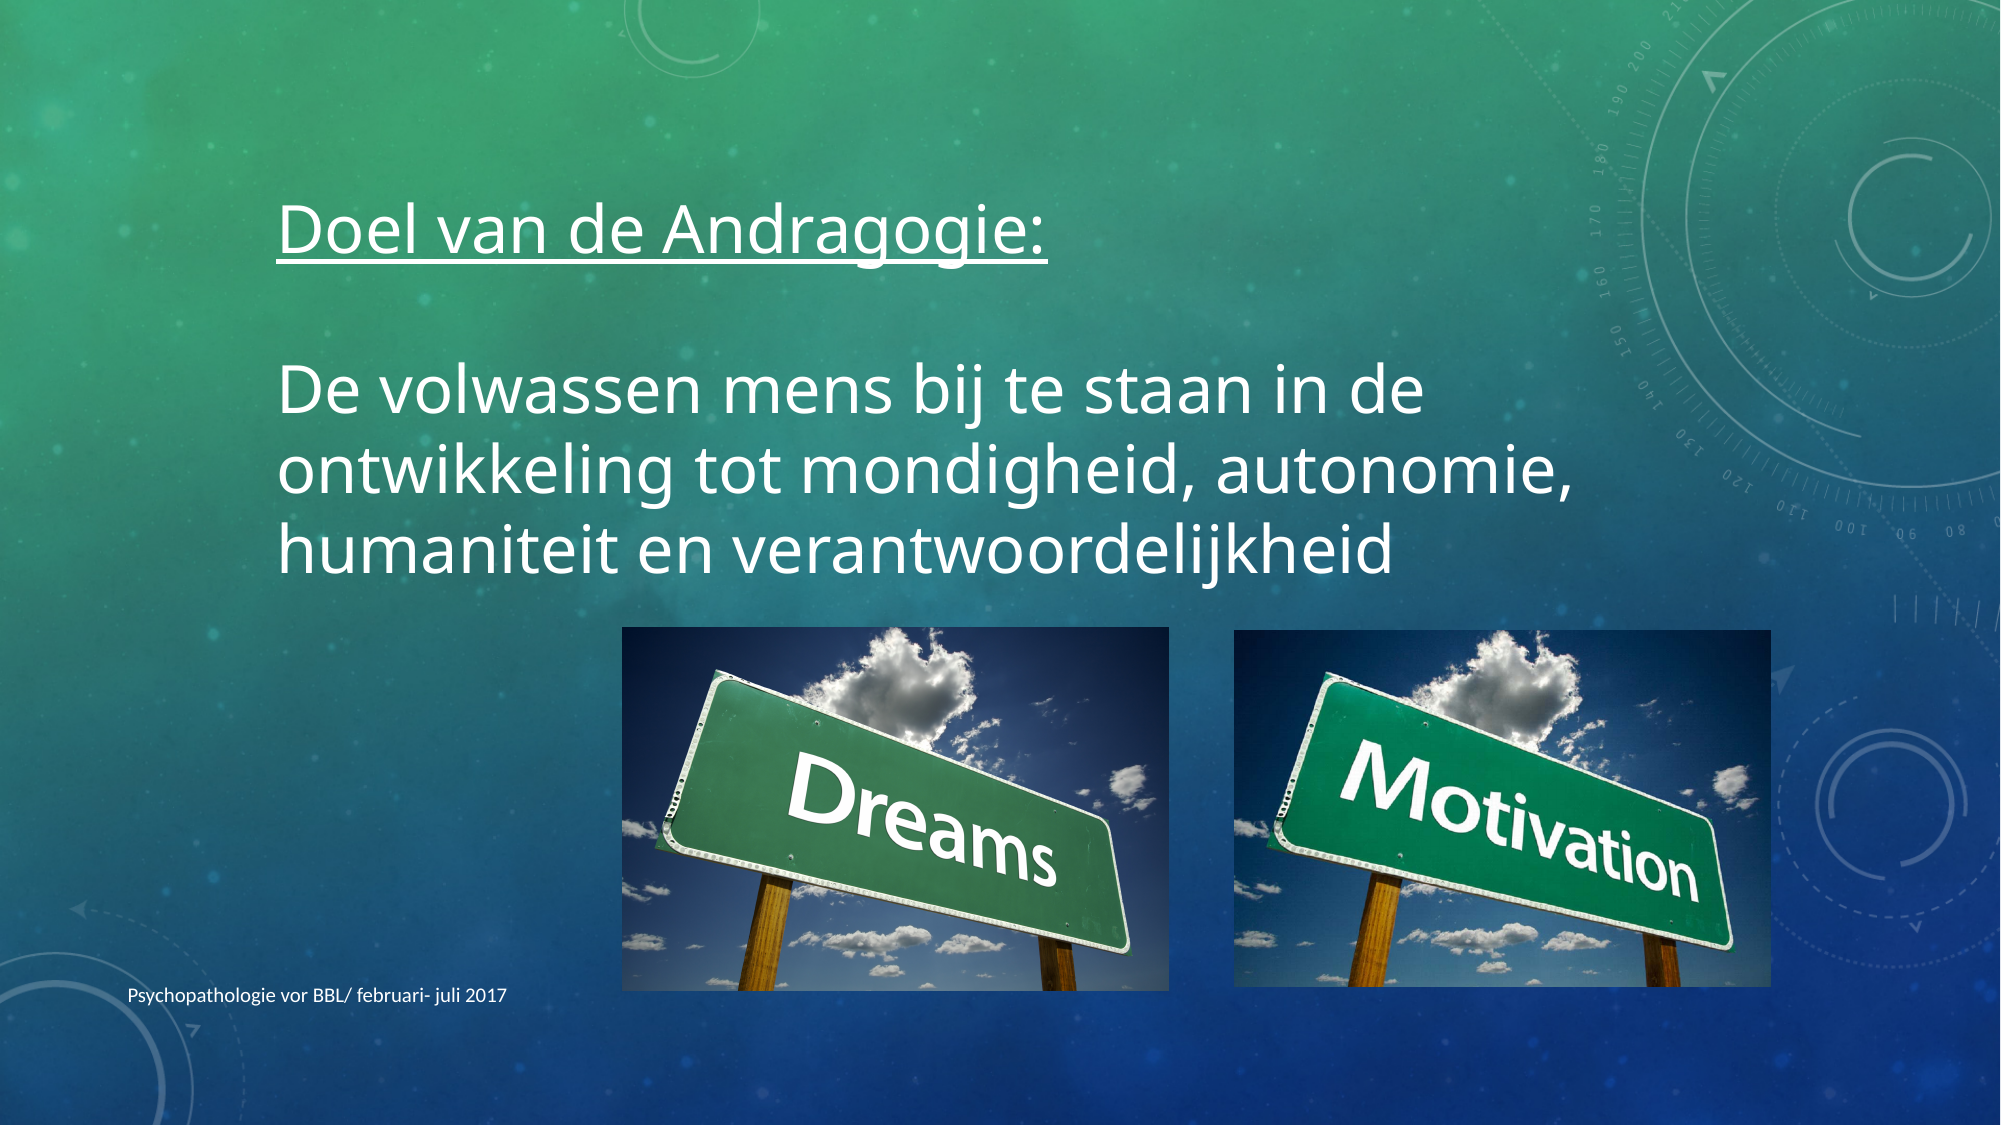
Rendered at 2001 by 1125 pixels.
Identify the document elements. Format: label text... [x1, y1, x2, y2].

text_box Doel van de Andragogie: De volwassen mens bij te staan in de ontwikkeling tot mondigheid, autonomie, humaniteit en verantwoordelijkheid [261, 179, 1698, 594]
footer Psychopathologie vor BBL/ februari- juli 2017 [112, 963, 1397, 1025]
picture [0, 0, 2001, 1125]
